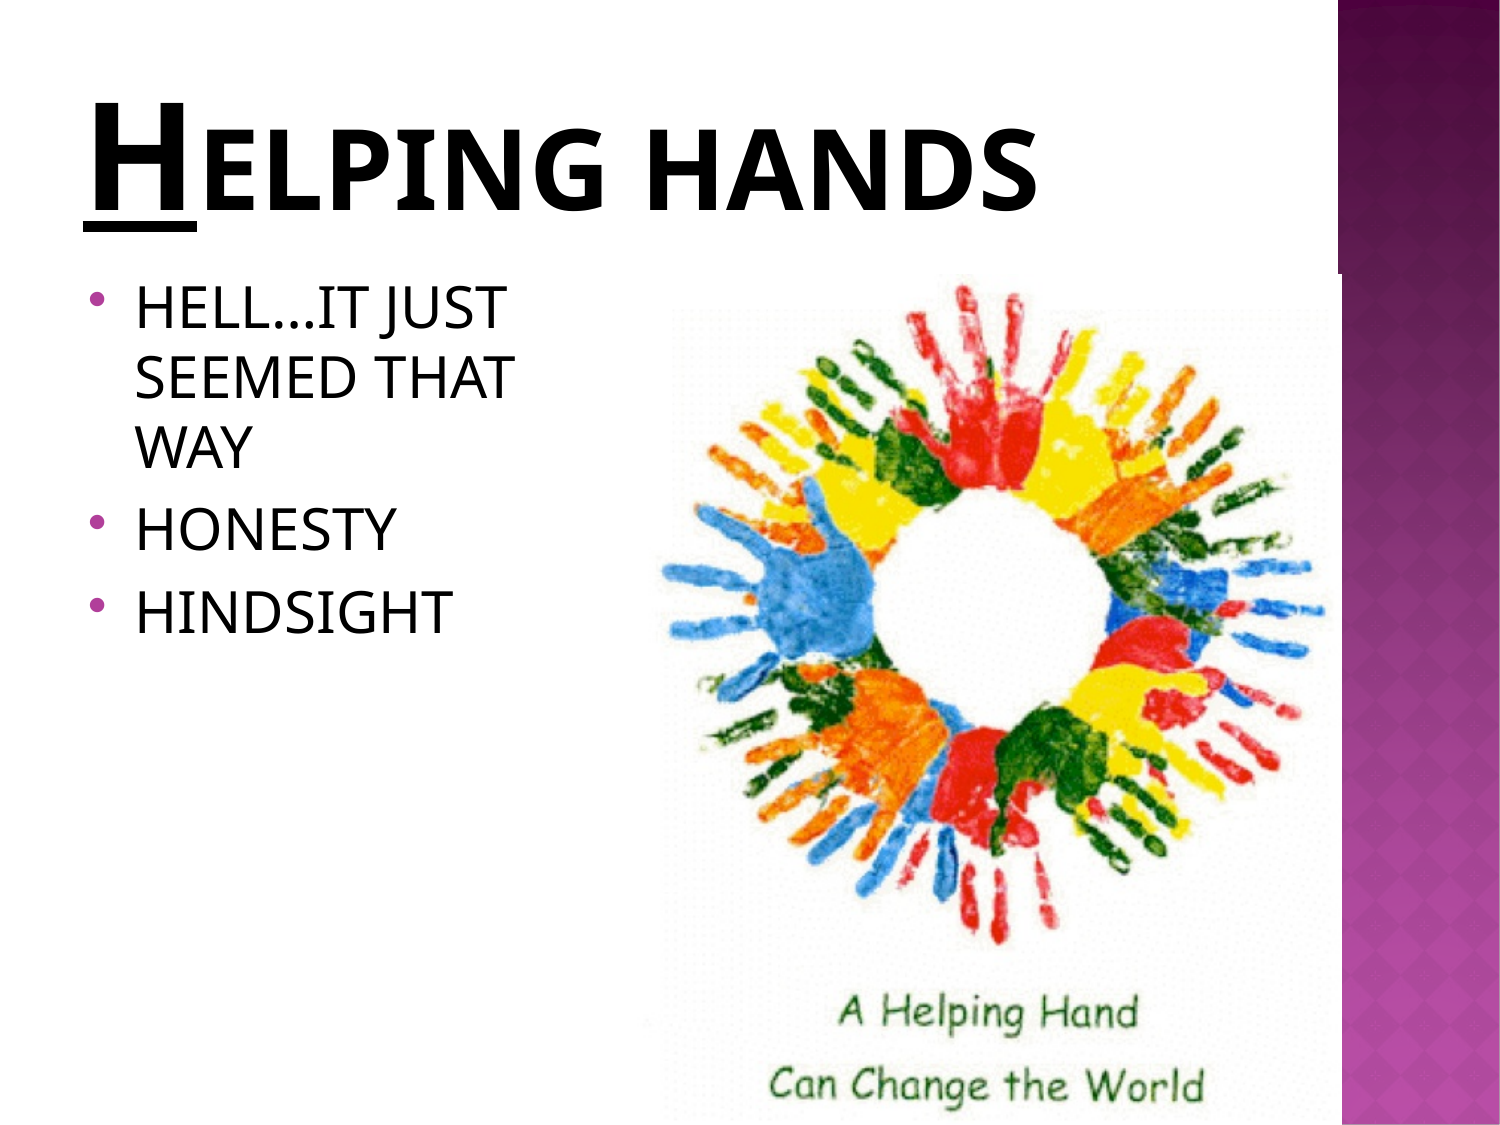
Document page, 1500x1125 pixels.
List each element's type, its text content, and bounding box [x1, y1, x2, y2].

list HELL…IT JUST SEEMED THAT WAY HONESTY HINDSIGHT [74, 262, 653, 1006]
picture [637, 0, 1500, 1125]
title Helping hands [75, 52, 1263, 240]
